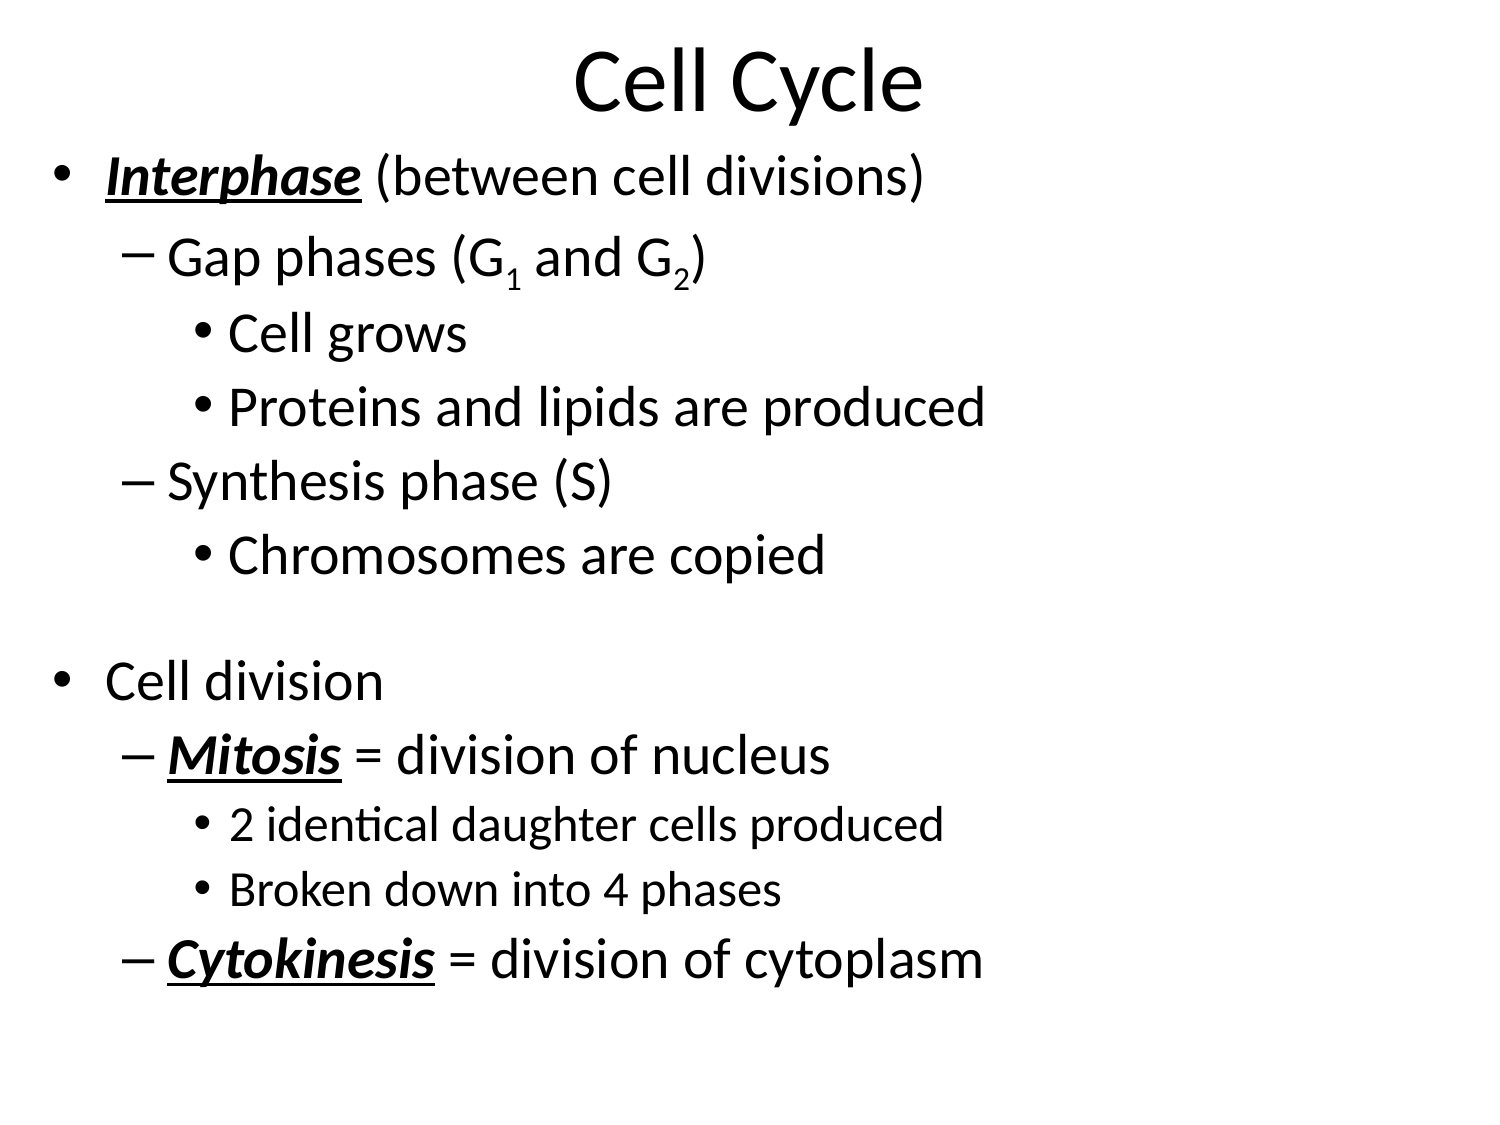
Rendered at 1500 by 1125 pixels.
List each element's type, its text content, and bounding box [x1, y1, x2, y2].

list Interphase (between cell divisions) Gap phases (G1 and G2) Cell grows Proteins and lipids are produced Synthesis phase (S) Chromosomes are copied Cell division Mitosis = division of nucleus 2 identical daughter cells produced Broken down into 4 phases Cytokinesis = division of cytoplasm [37, 137, 1463, 1005]
title Cell Cycle [75, 0, 1425, 137]
